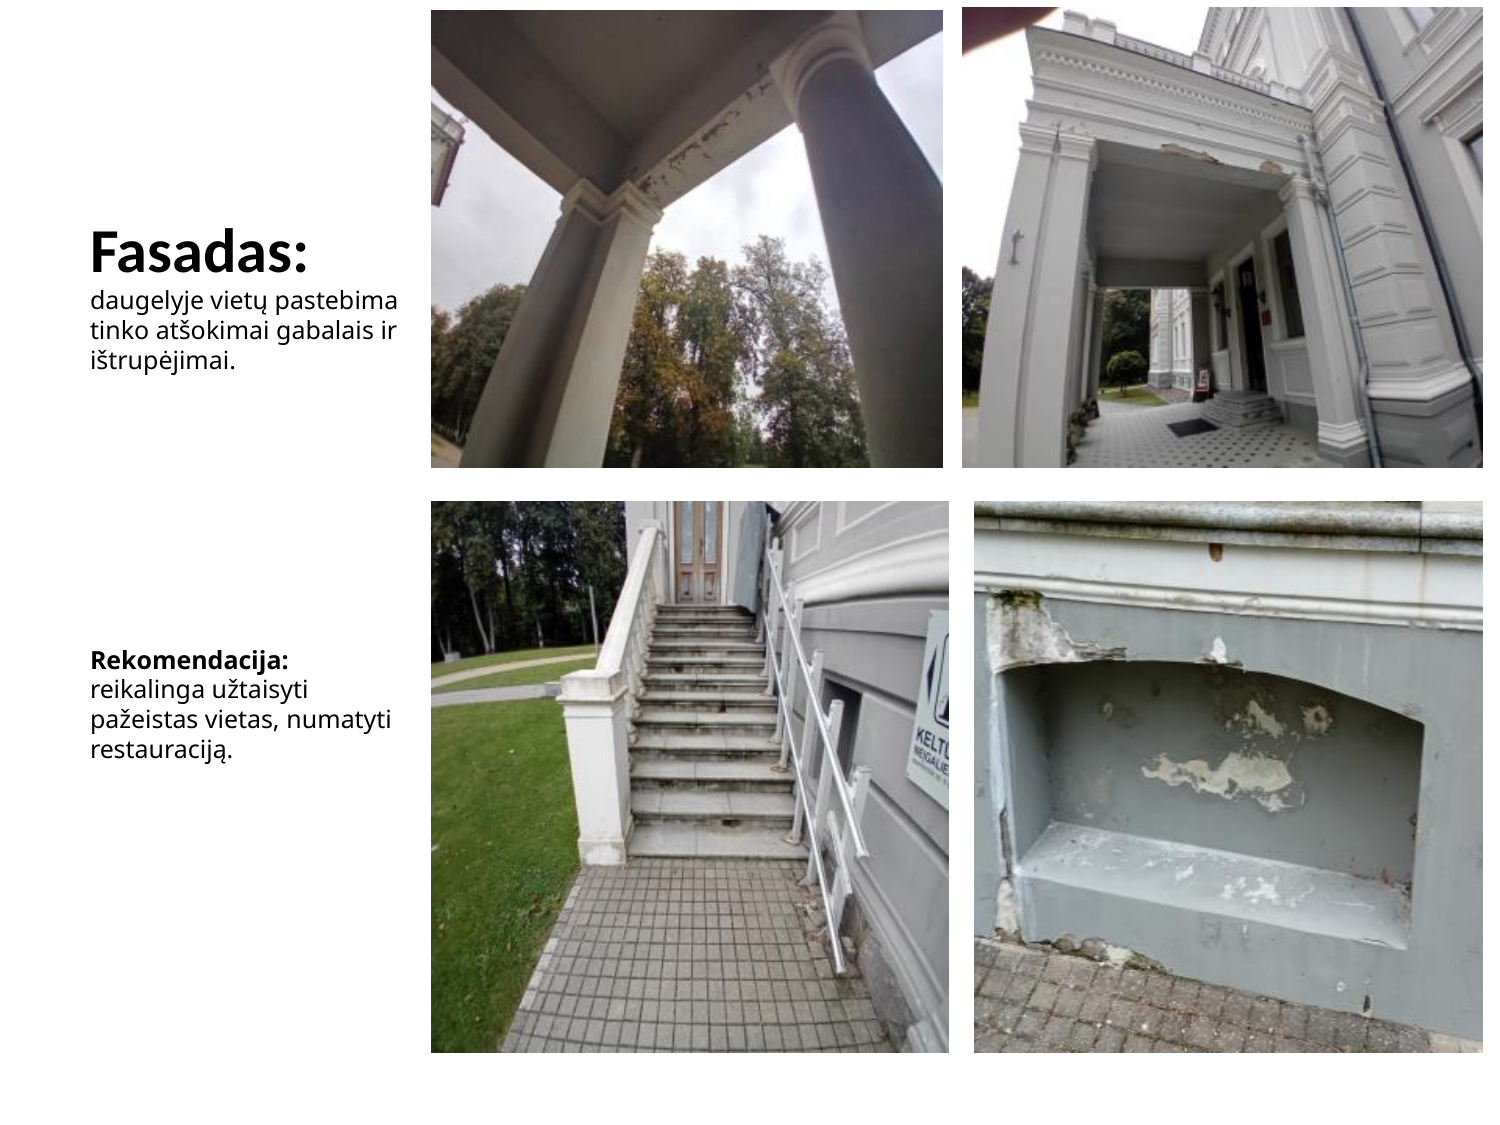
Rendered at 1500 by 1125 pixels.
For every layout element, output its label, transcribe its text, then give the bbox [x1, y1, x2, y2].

picture [962, 7, 1483, 469]
picture [974, 501, 1483, 1053]
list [430, 10, 943, 469]
picture [430, 501, 949, 1053]
title Fasadas: daugelyje vietų pastebima tinko atšokimai gabalais ir ištrupėjimai. Rekomendacija: reikalinga užtaisyti pažeistas vietas, numatyti restauraciją. [75, 45, 420, 929]
